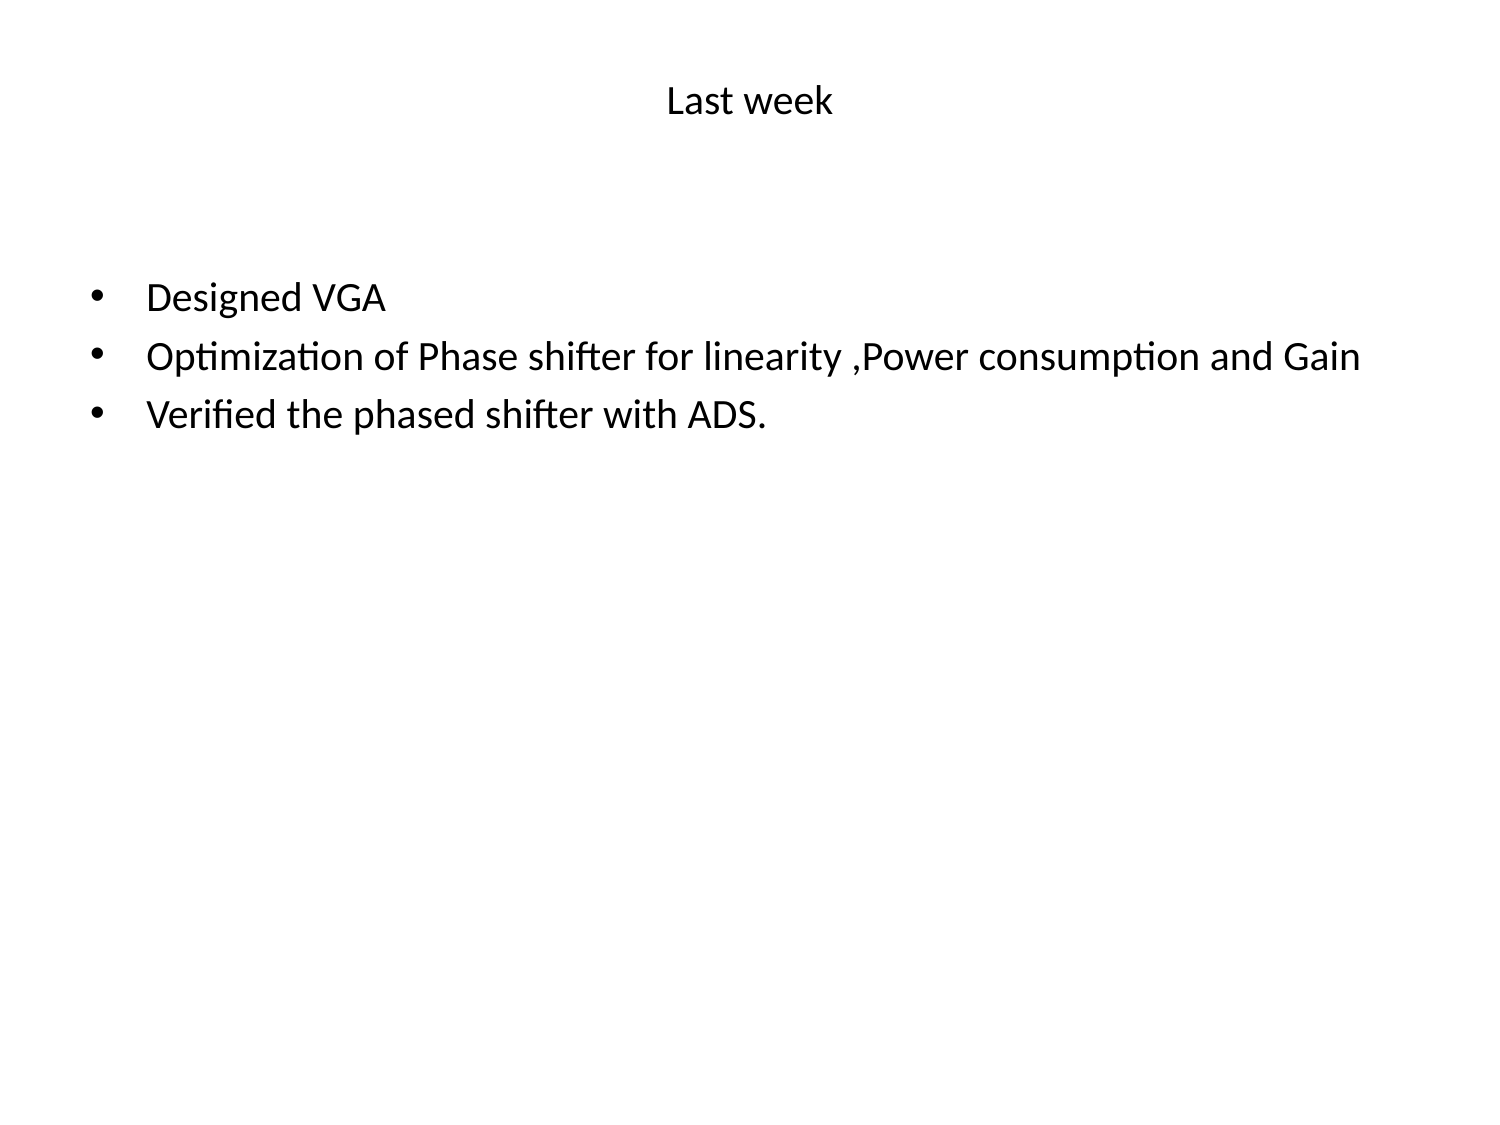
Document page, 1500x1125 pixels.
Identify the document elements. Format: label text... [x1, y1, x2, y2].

list Designed VGA Optimization of Phase shifter for linearity ,Power consumption and Gain Verified the phased shifter with ADS. [75, 262, 1425, 500]
title Last week [75, 45, 1425, 150]
